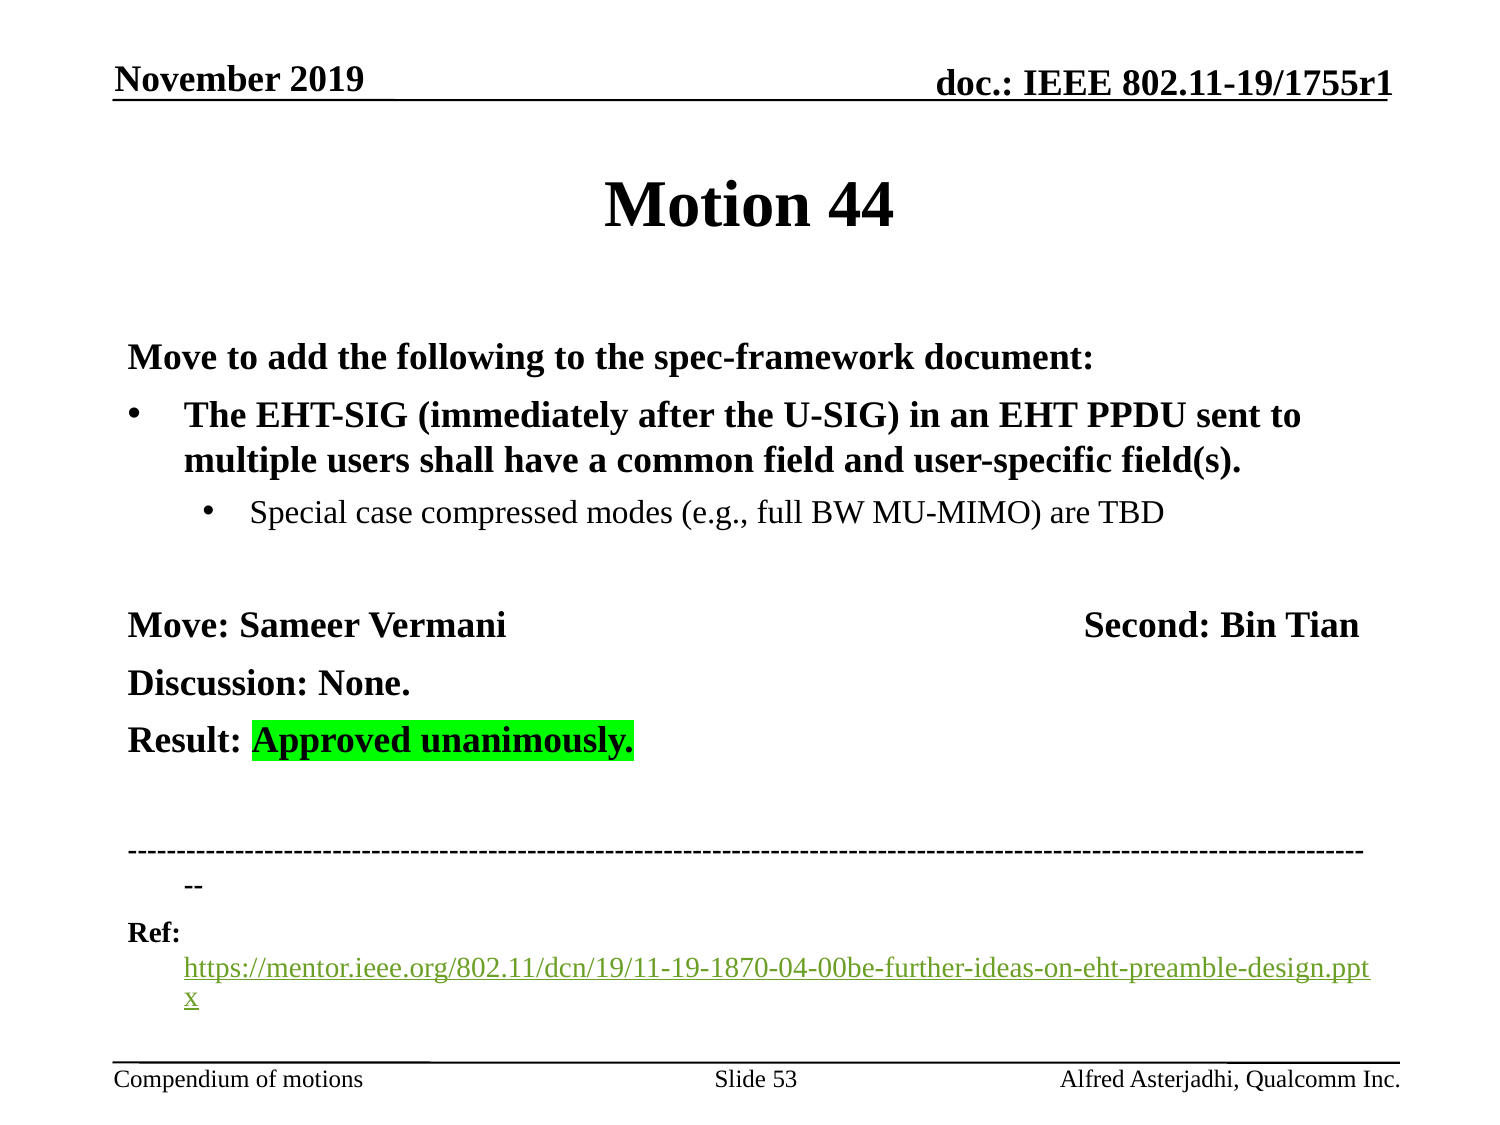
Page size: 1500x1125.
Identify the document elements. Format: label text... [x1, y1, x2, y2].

slide_number Slide 53 [712, 1061, 800, 1123]
footer Alfred Asterjadhi, Qualcomm Inc. [878, 1061, 1402, 1093]
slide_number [114, 54, 423, 100]
list Move to add the following to the spec-framework document: The EHT-SIG (immediately after the U-SIG) in an EHT PPDU sent to multiple users shall have a common field and user-specific field(s). Special case compressed modes (e.g., full BW MU-MIMO) are TBD Move: Sameer Vermani Second: Bin Tian Discussion: None. Result: Approved unanimously. --------------------------------------------------------------------------------------------------------------------------------- Ref: https://mentor.ieee.org/802.11/dcn/19/11-19-1870-04-00be-further-ideas-on-eht-preamble-design.pptx [112, 324, 1388, 1063]
title Motion 44 [112, 112, 1388, 288]
